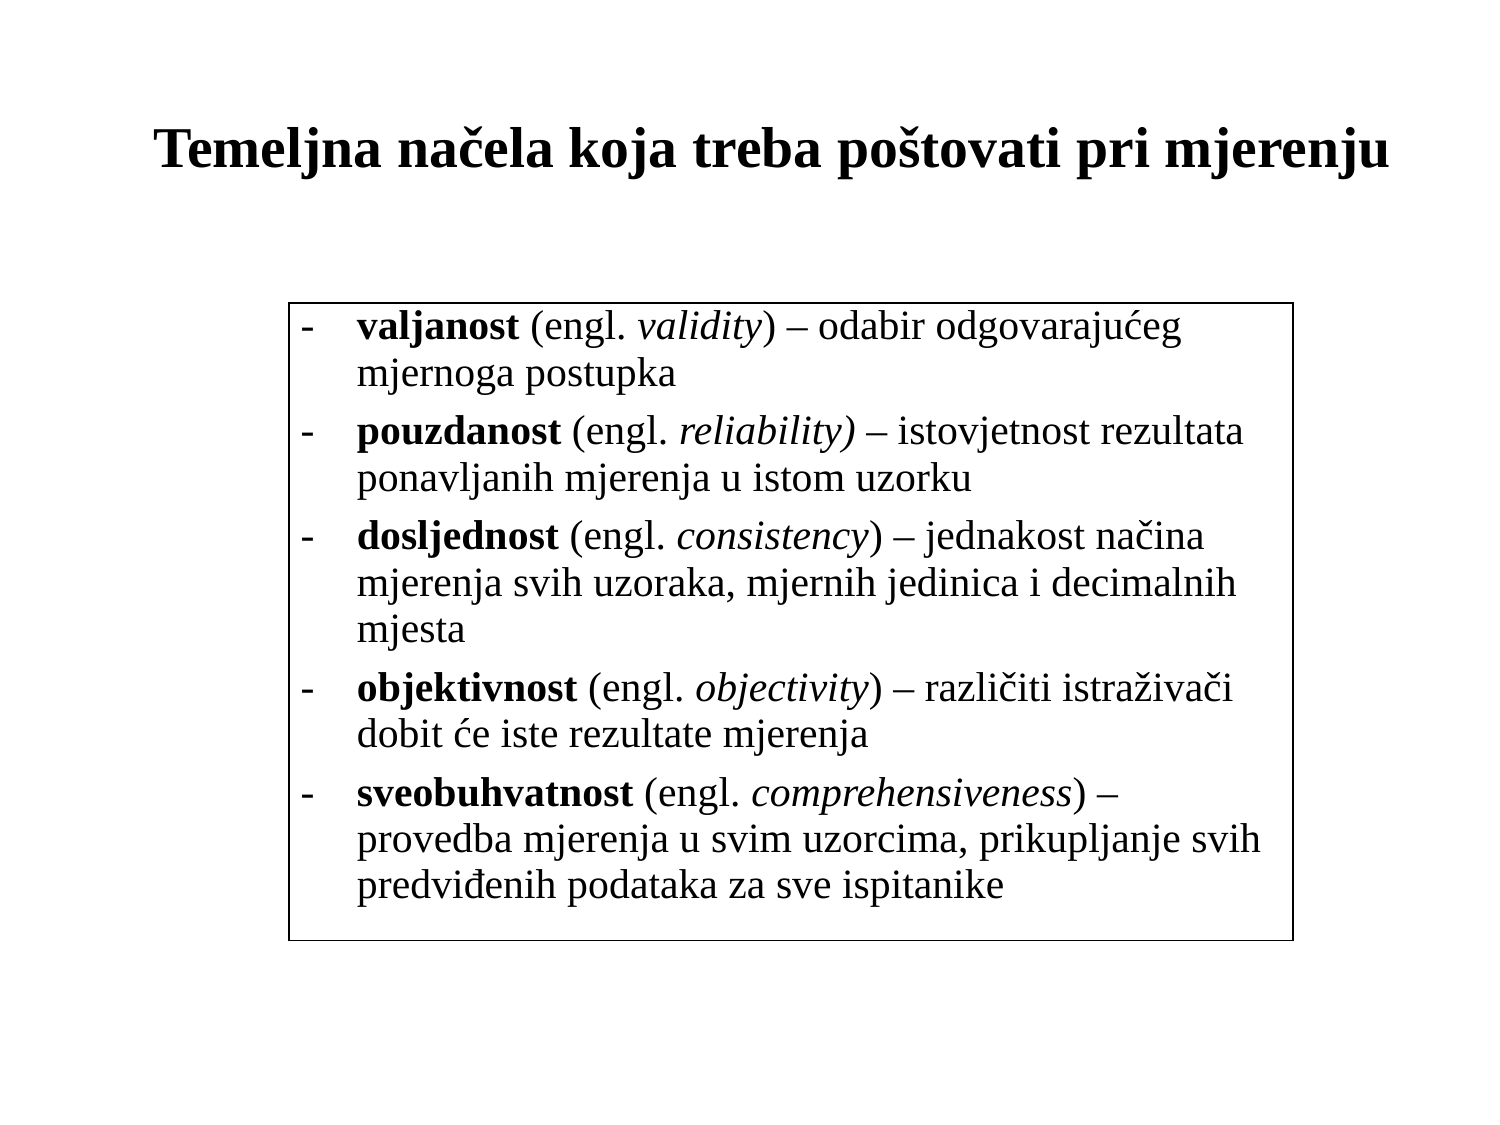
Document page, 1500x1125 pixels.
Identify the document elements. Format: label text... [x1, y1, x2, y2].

title Temeljna načela koja treba poštovati pri mjerenju [135, 66, 1411, 308]
table_header valjanost (engl. validity) – odabir odgovarajućeg mjernoga postupka pouzdanost (engl. reliability) – istovjetnost rezultata ponavljanih mjerenja u istom uzorku dosljednost (engl. consistency) – jednakost načina mjerenja svih uzoraka, mjernih jedinica i decimalnih mjesta objektivnost (engl. objectivity) – različiti istraživači dobit će iste rezultate mjerenja sveobuhvatnost (engl. comprehensiveness) – provedba mjerenja u svim uzorcima, prikupljanje svih predviđenih podataka za sve ispitanike [290, 304, 1292, 940]
